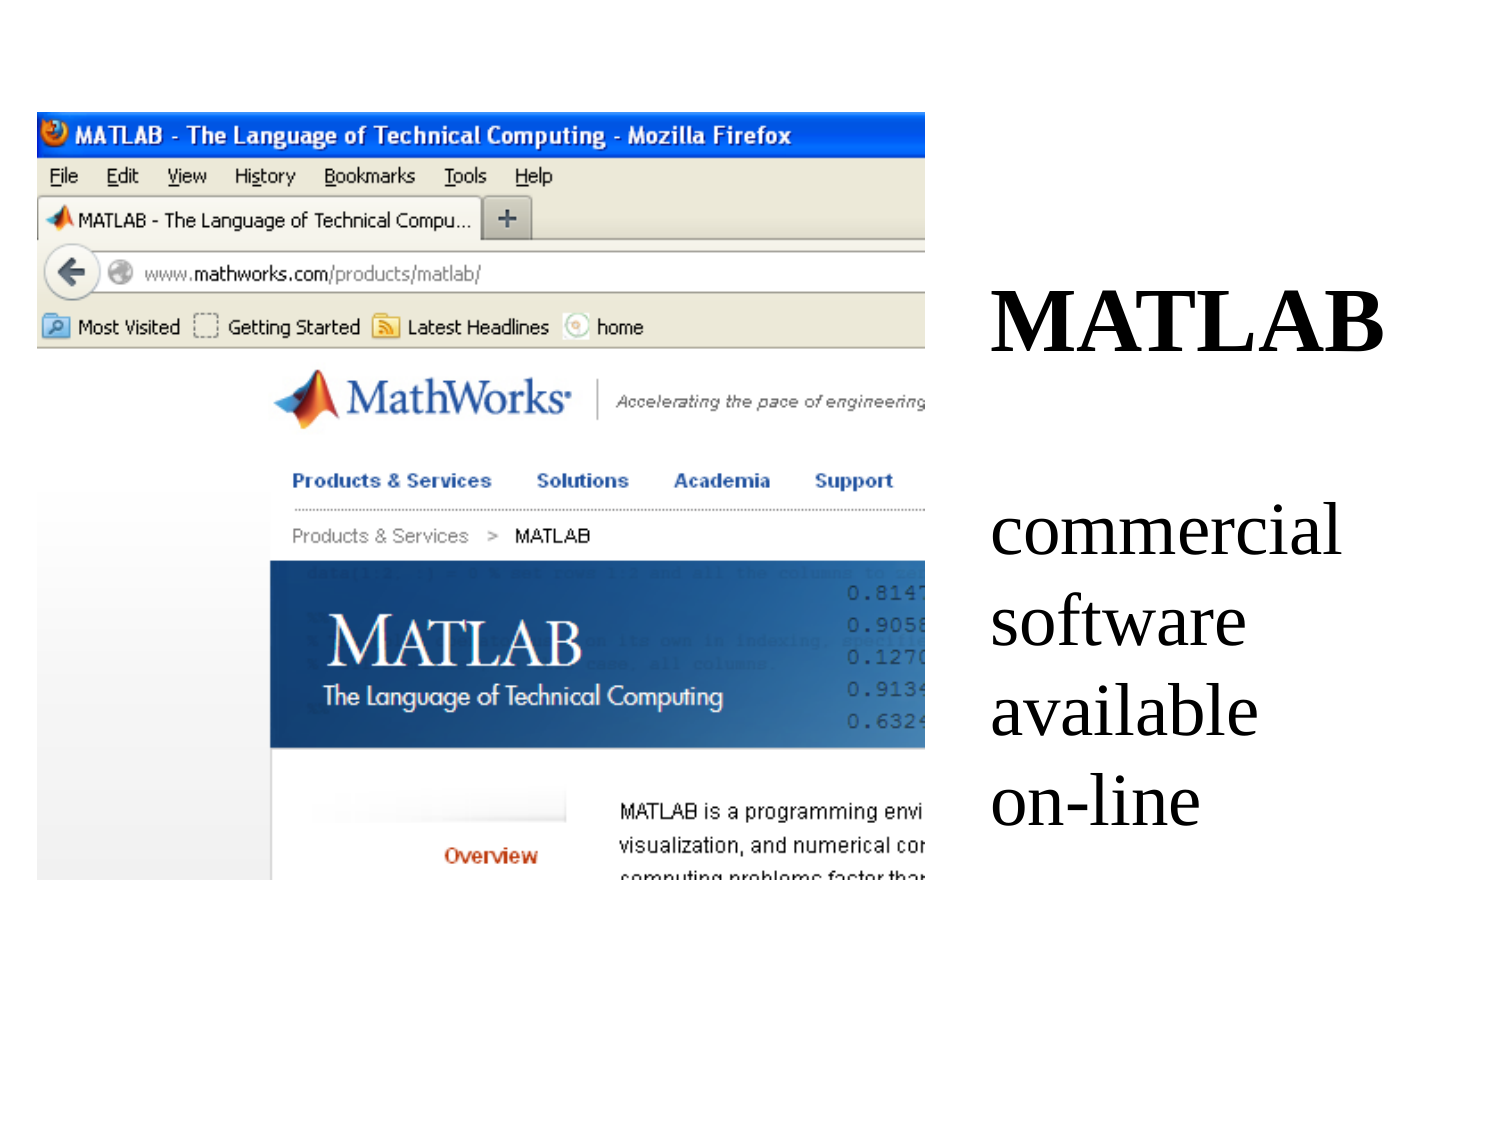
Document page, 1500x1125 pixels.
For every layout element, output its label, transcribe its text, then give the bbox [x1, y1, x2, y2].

title MATLAB commercial software available on-line [975, 112, 1475, 988]
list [37, 112, 926, 881]
